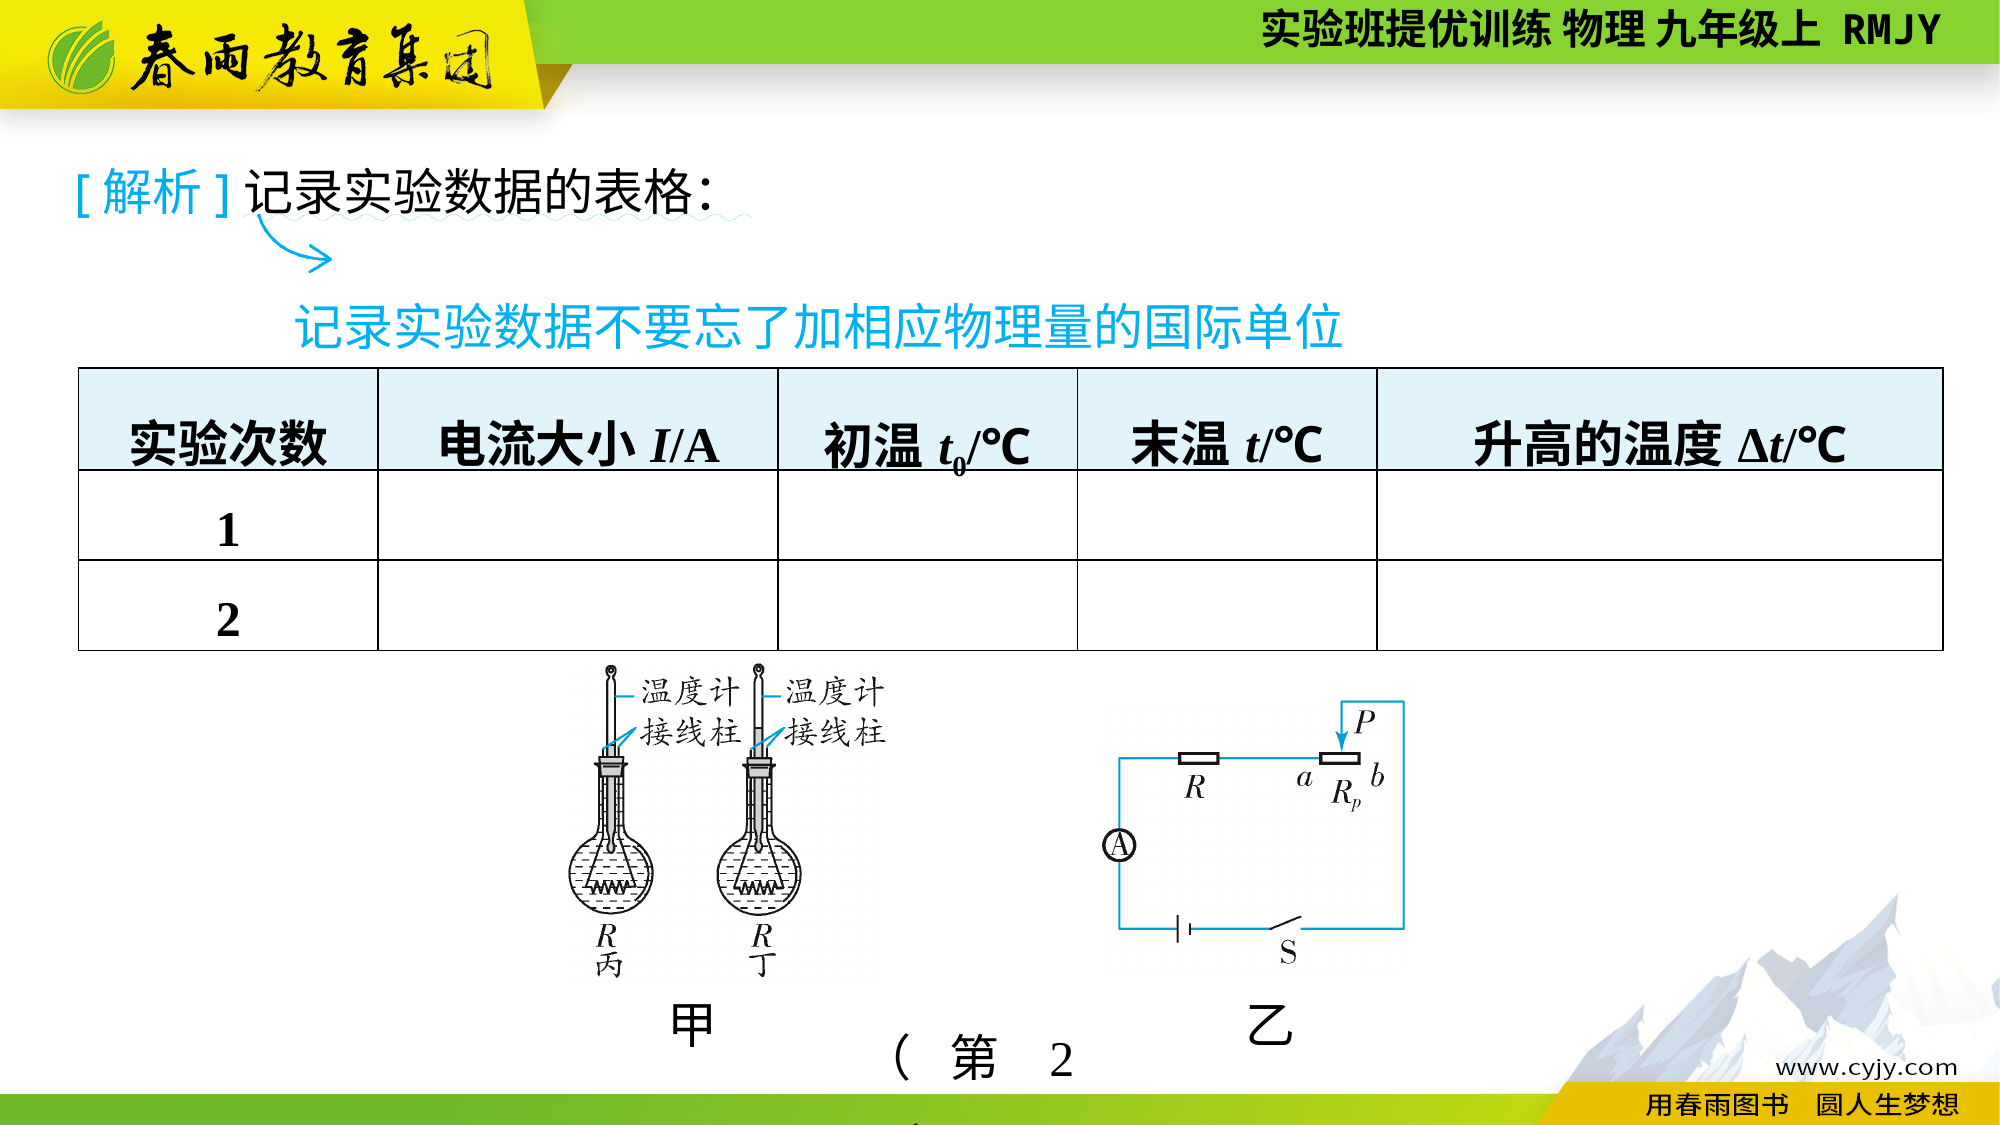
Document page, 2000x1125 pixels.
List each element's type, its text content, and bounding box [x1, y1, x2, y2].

picture [0, 0, 2000, 1125]
table_cell 2 [79, 561, 377, 650]
text_box 乙 [1230, 981, 1311, 1061]
table_header 升高的温度Δt/℃ [1378, 369, 1942, 469]
table_cell [1078, 561, 1376, 650]
table_cell [1378, 561, 1942, 650]
table_header 实验次数 [79, 369, 377, 469]
table_cell 1 [79, 471, 377, 559]
table_cell [1378, 471, 1942, 559]
table_header 电流大小I/A [379, 369, 777, 469]
table_cell [379, 471, 777, 559]
table_header 末温t/℃ [1078, 369, 1376, 469]
text_box （第2题） [846, 989, 1101, 1094]
table_cell [1078, 471, 1376, 559]
table_cell [779, 561, 1077, 650]
table_header 初温t0/℃ [779, 369, 1077, 469]
text_box 记录实验数据不要忘了加相应物理量的国际单位 [279, 258, 1417, 363]
table_cell [779, 471, 1077, 559]
text_box 甲 [652, 991, 733, 1061]
table_cell [379, 561, 777, 650]
list [解析]记录实验数据的表格： [59, 122, 1944, 217]
